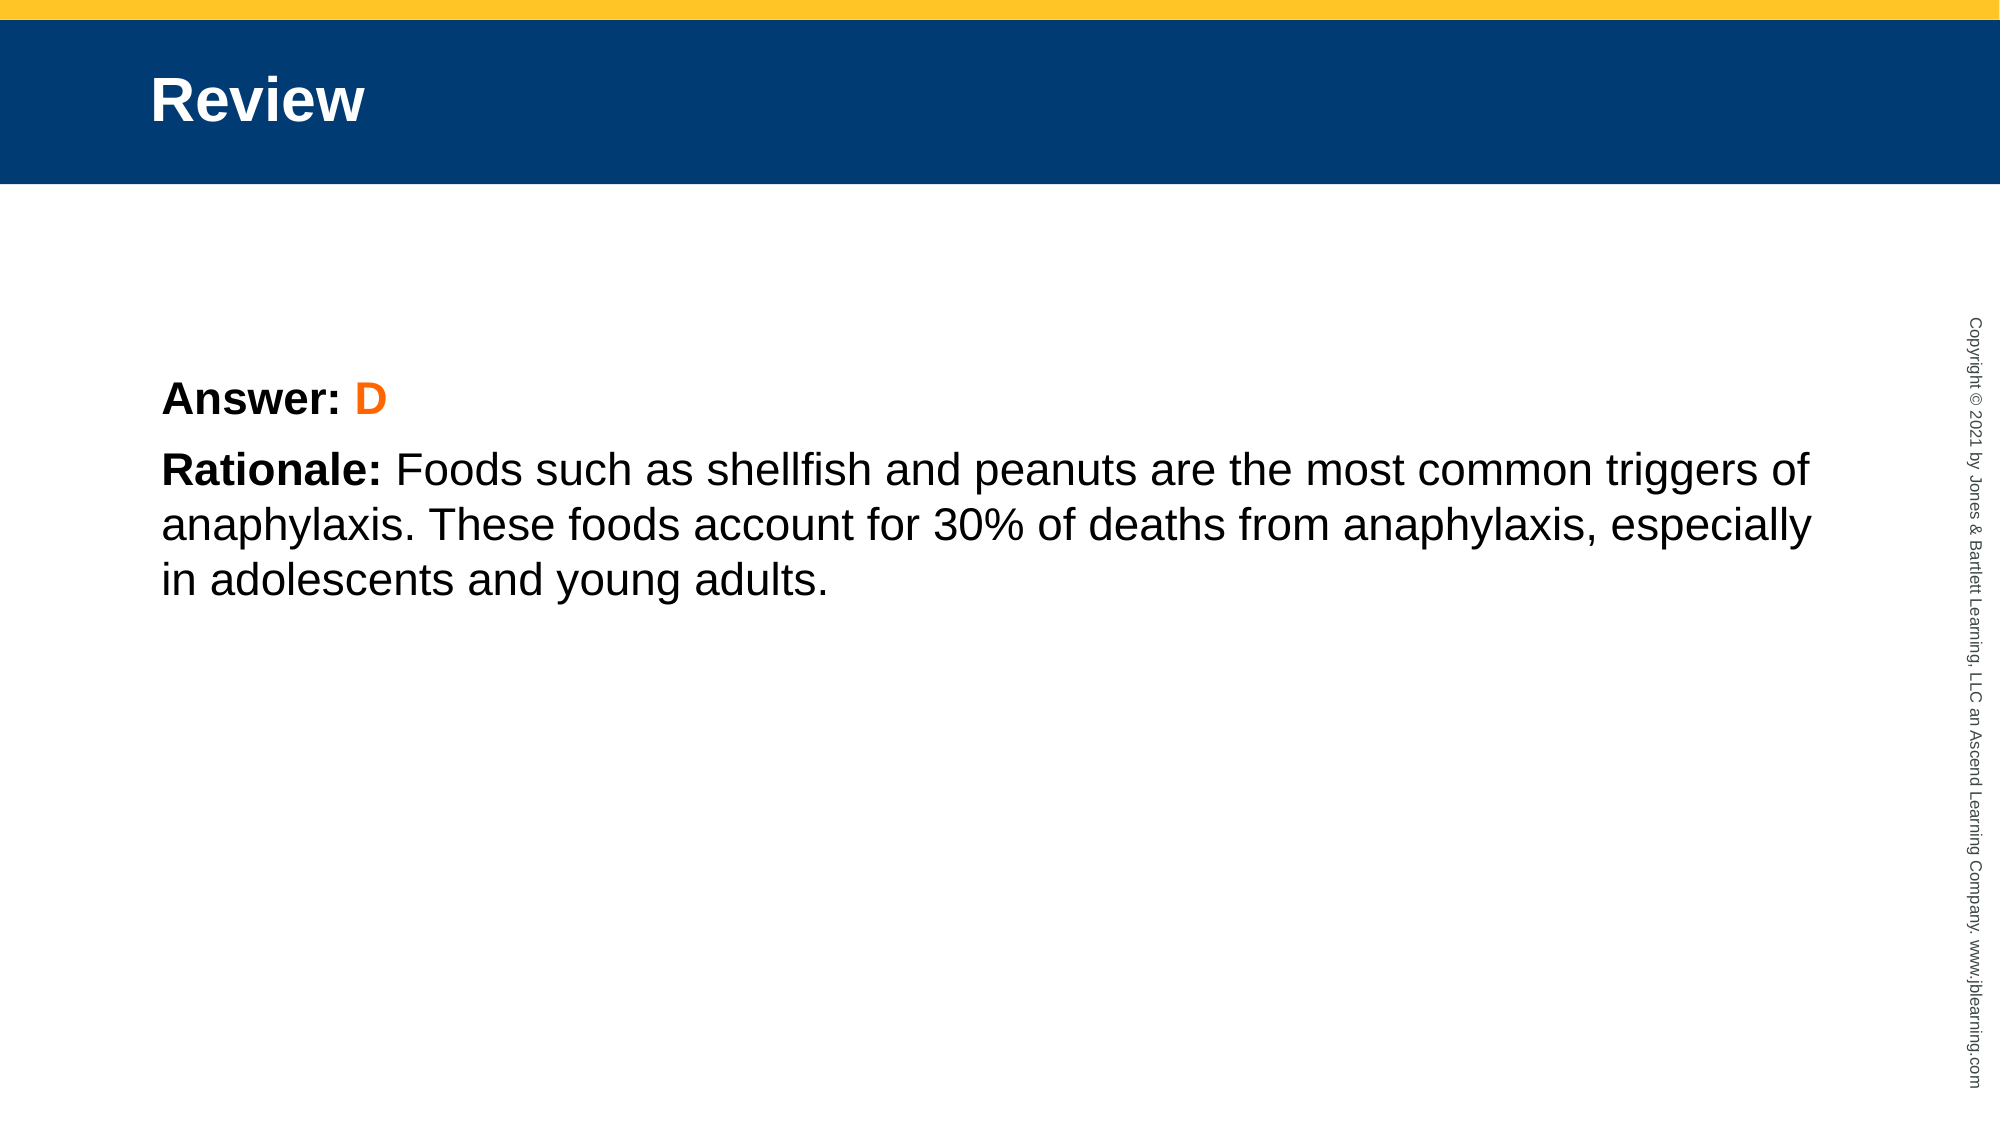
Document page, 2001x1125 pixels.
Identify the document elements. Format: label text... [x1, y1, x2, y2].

list Answer: D Rationale: Foods such as shellfish and peanuts are the most common triggers of anaphylaxis. These foods account for 30% of deaths from anaphylaxis, especially in adolescents and young adults. [146, 361, 1859, 1016]
title Review [0, 19, 2000, 185]
